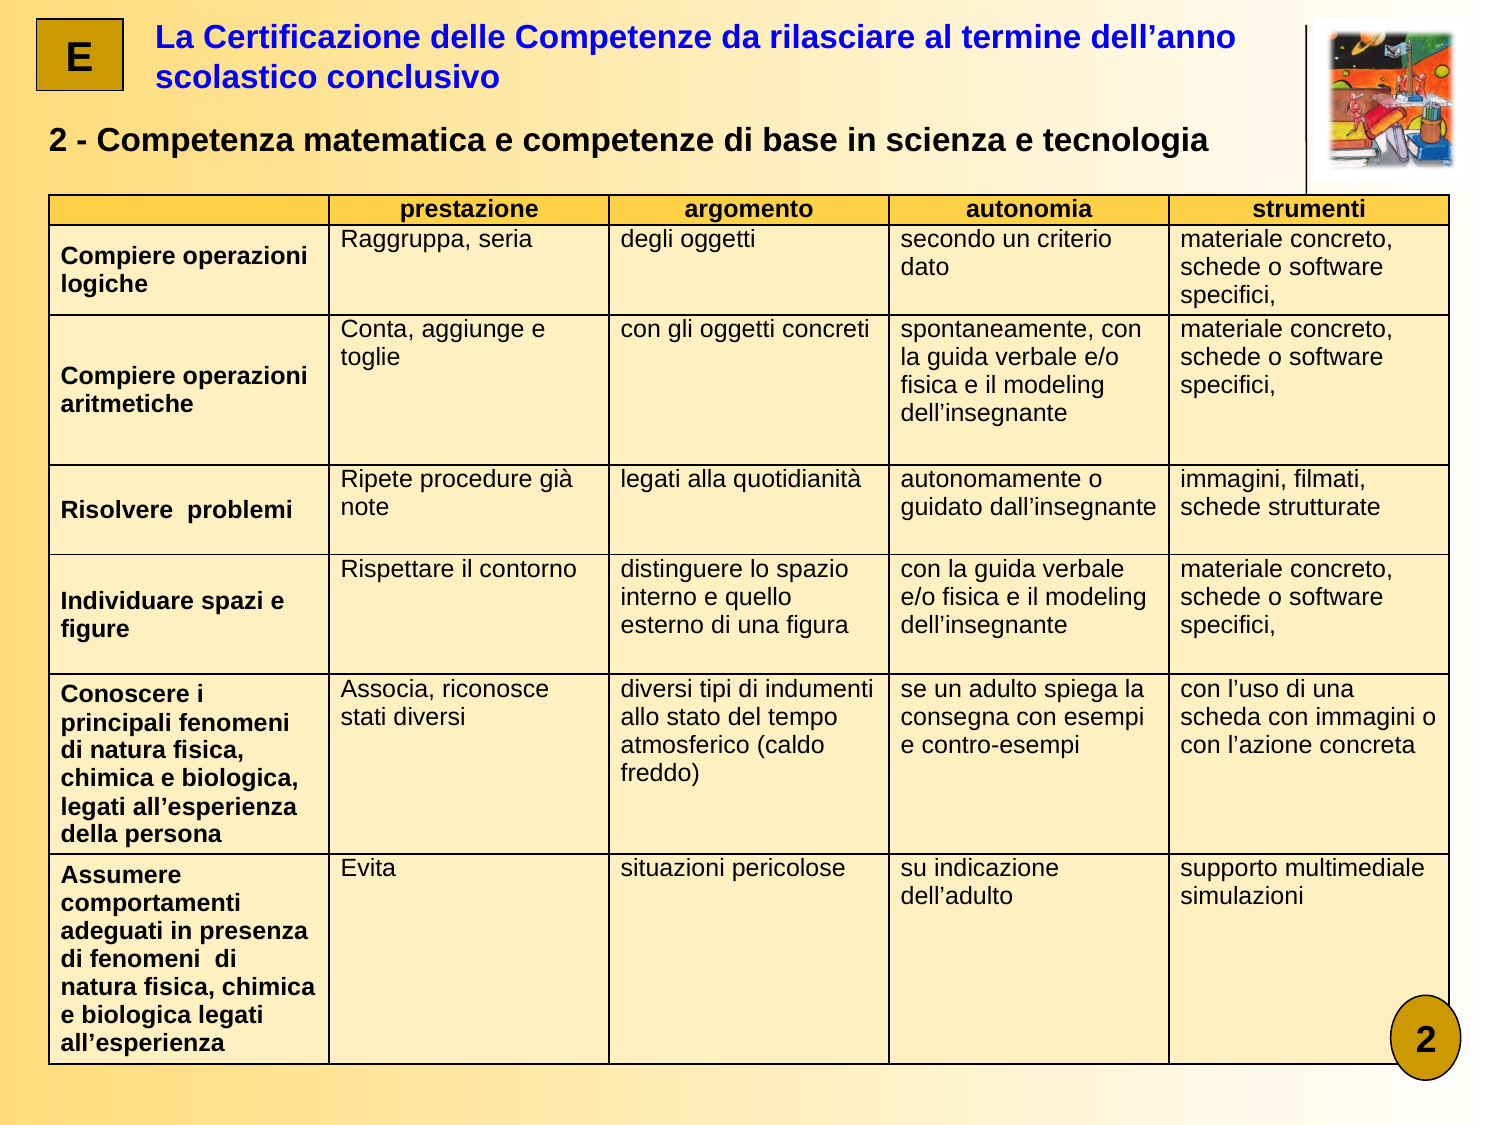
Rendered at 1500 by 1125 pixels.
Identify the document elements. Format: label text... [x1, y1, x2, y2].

table_cell su indicazione dell’adulto [890, 855, 1168, 1063]
table_cell Evita [330, 855, 608, 1063]
table_cell Conta, aggiunge e toglie [330, 316, 608, 464]
text_box La Certificazione delle Competenze da rilasciare al termine dell’anno scolastico conclusivo [140, 7, 1275, 125]
table_cell Compiere operazioni aritmetiche [50, 316, 328, 464]
table_header prestazione [330, 196, 608, 224]
table_cell situazioni pericolose [610, 855, 888, 1063]
table_cell con l’uso di una scheda con immagini o con l’azione concreta [1170, 675, 1448, 853]
table_cell Compiere operazioni logiche [50, 226, 328, 314]
table_cell secondo un criterio dato [890, 226, 1168, 314]
table_cell Raggruppa, seria [330, 226, 608, 314]
table_cell legati alla quotidianità [610, 466, 888, 554]
table_cell spontaneamente, con la guida verbale e/o fisica e il modeling dell’insegnante [890, 316, 1168, 464]
table_cell materiale concreto, schede o software specifici, [1170, 316, 1448, 464]
table_cell immagini, filmati, schede strutturate [1170, 466, 1448, 554]
table_cell diversi tipi di indumenti allo stato del tempo atmosferico (caldo freddo) [610, 675, 888, 853]
table_cell supporto multimediale simulazioni [1170, 855, 1448, 1063]
table_cell [223, 1065, 227, 1125]
table_header strumenti [1170, 196, 1448, 224]
table_cell con gli oggetti concreti [610, 316, 888, 464]
table_cell Individuare spazi e figure [50, 555, 328, 673]
table_cell Conoscere i principali fenomeni di natura fisica, chimica e biologica, legati all’esperienza della persona [50, 675, 328, 853]
table_cell Associa, riconosce stati diversi [330, 675, 608, 853]
table_cell distinguere lo spazio interno e quello esterno di una figura [610, 555, 888, 673]
table_cell Ripete procedure già note [330, 466, 608, 554]
table_cell Risolvere problemi [50, 466, 328, 554]
table_cell con la guida verbale e/o fisica e il modeling dell’insegnante [890, 555, 1168, 673]
table_cell se un adulto spiega la consegna con esempi e contro-esempi [890, 675, 1168, 853]
text_box 2 - Competenza matematica e competenze di base in scienza e tecnologia [34, 106, 1282, 167]
table_header argomento [610, 196, 888, 224]
table_cell Assumere comportamenti adeguati in presenza di fenomeni di natura fisica, chimica e biologica legati all’esperienza [50, 855, 328, 1063]
table_header autonomia [890, 196, 1168, 224]
table_cell materiale concreto, schede o software specifici, [1170, 226, 1448, 314]
text_box 2 [1390, 995, 1461, 1081]
table_header [50, 196, 328, 224]
table_cell degli oggetti [610, 226, 888, 314]
picture [1314, 18, 1468, 181]
text_box E [36, 18, 123, 91]
table_cell [223, 167, 227, 194]
table_cell autonomamente o guidato dall’insegnante [890, 466, 1168, 554]
table_cell Rispettare il contorno [330, 555, 608, 673]
table_cell materiale concreto, schede o software specifici, [1170, 555, 1448, 673]
